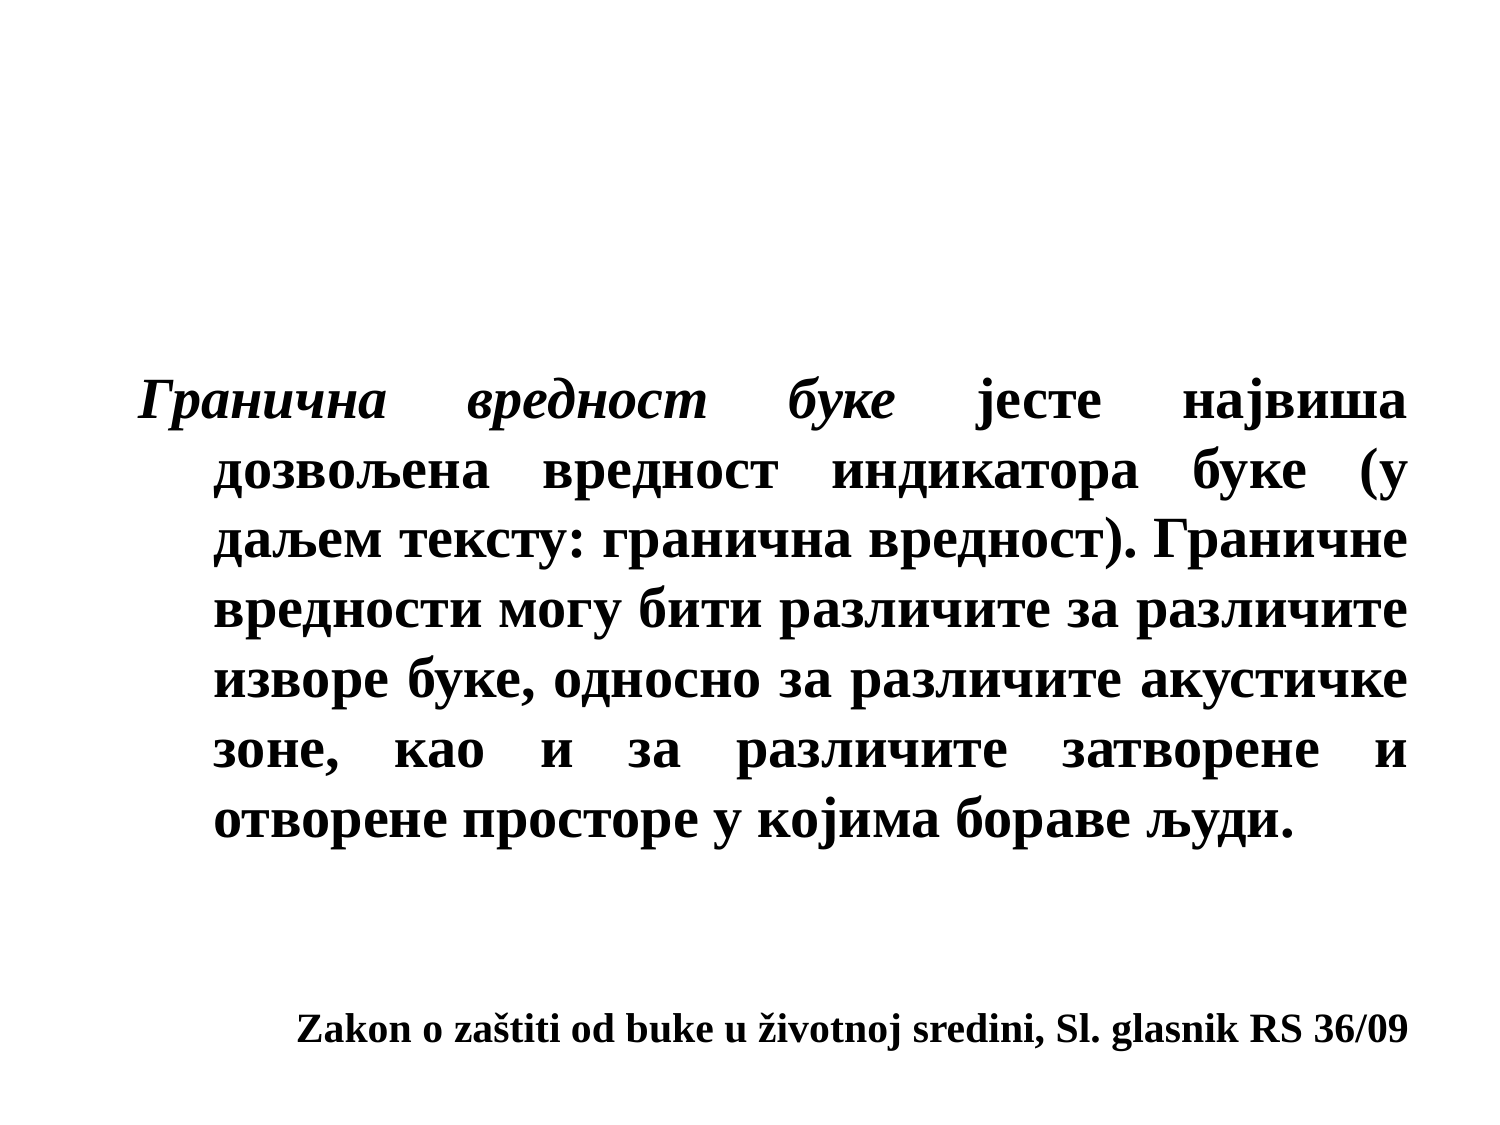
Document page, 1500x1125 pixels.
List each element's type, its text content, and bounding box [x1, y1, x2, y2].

text_box Zakon o zaštiti od buke u životnoj sredini, Sl. glasnik RS 36/09 [183, 993, 1436, 1059]
text_box Гранична вредност буке јесте највиша дозвољена вредност индикатора буке (у даљем тексту: гранична вредност). Граничне вредности могу бити различите за различите изворе буке, односно за различите акустичке зоне, као и за различите затворене и отворене просторе у којима бораве људи. [123, 352, 1424, 857]
